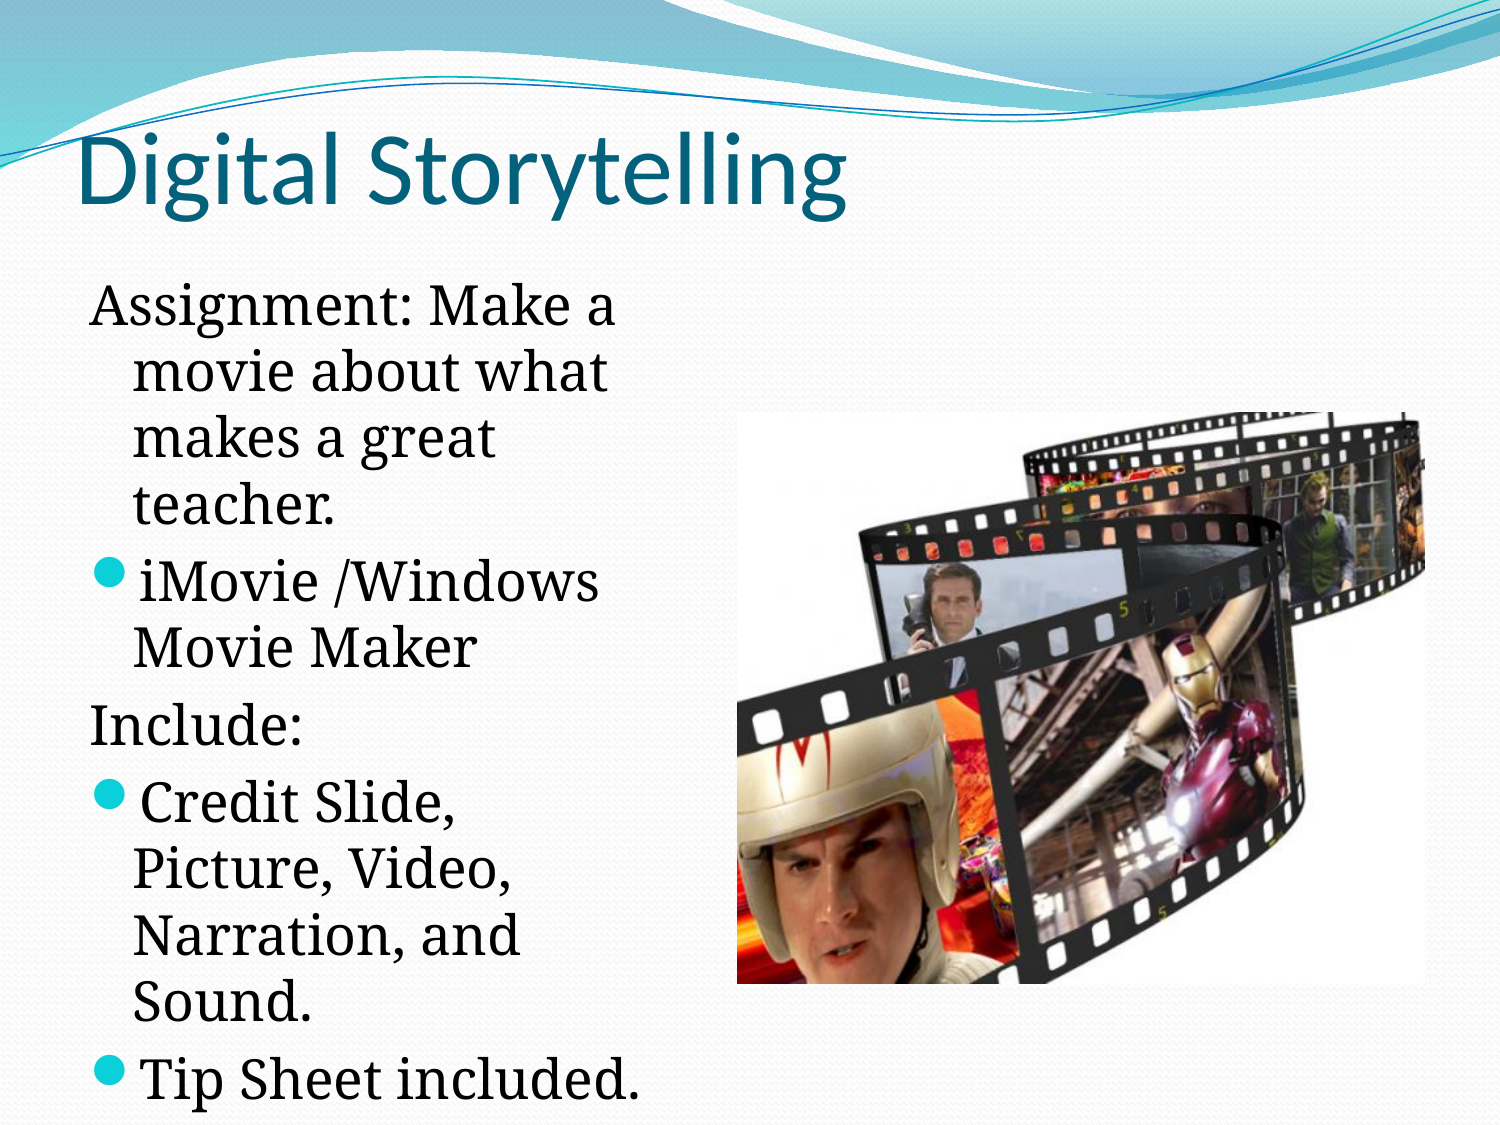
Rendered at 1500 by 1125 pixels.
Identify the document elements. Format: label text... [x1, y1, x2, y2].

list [737, 412, 1426, 984]
title Digital Storytelling [75, 37, 1425, 225]
list Assignment: Make a movie about what makes a great teacher. iMovie /Windows Movie Maker Include: Credit Slide, Picture, Video, Narration, and Sound. Tip Sheet included. [75, 262, 688, 1125]
